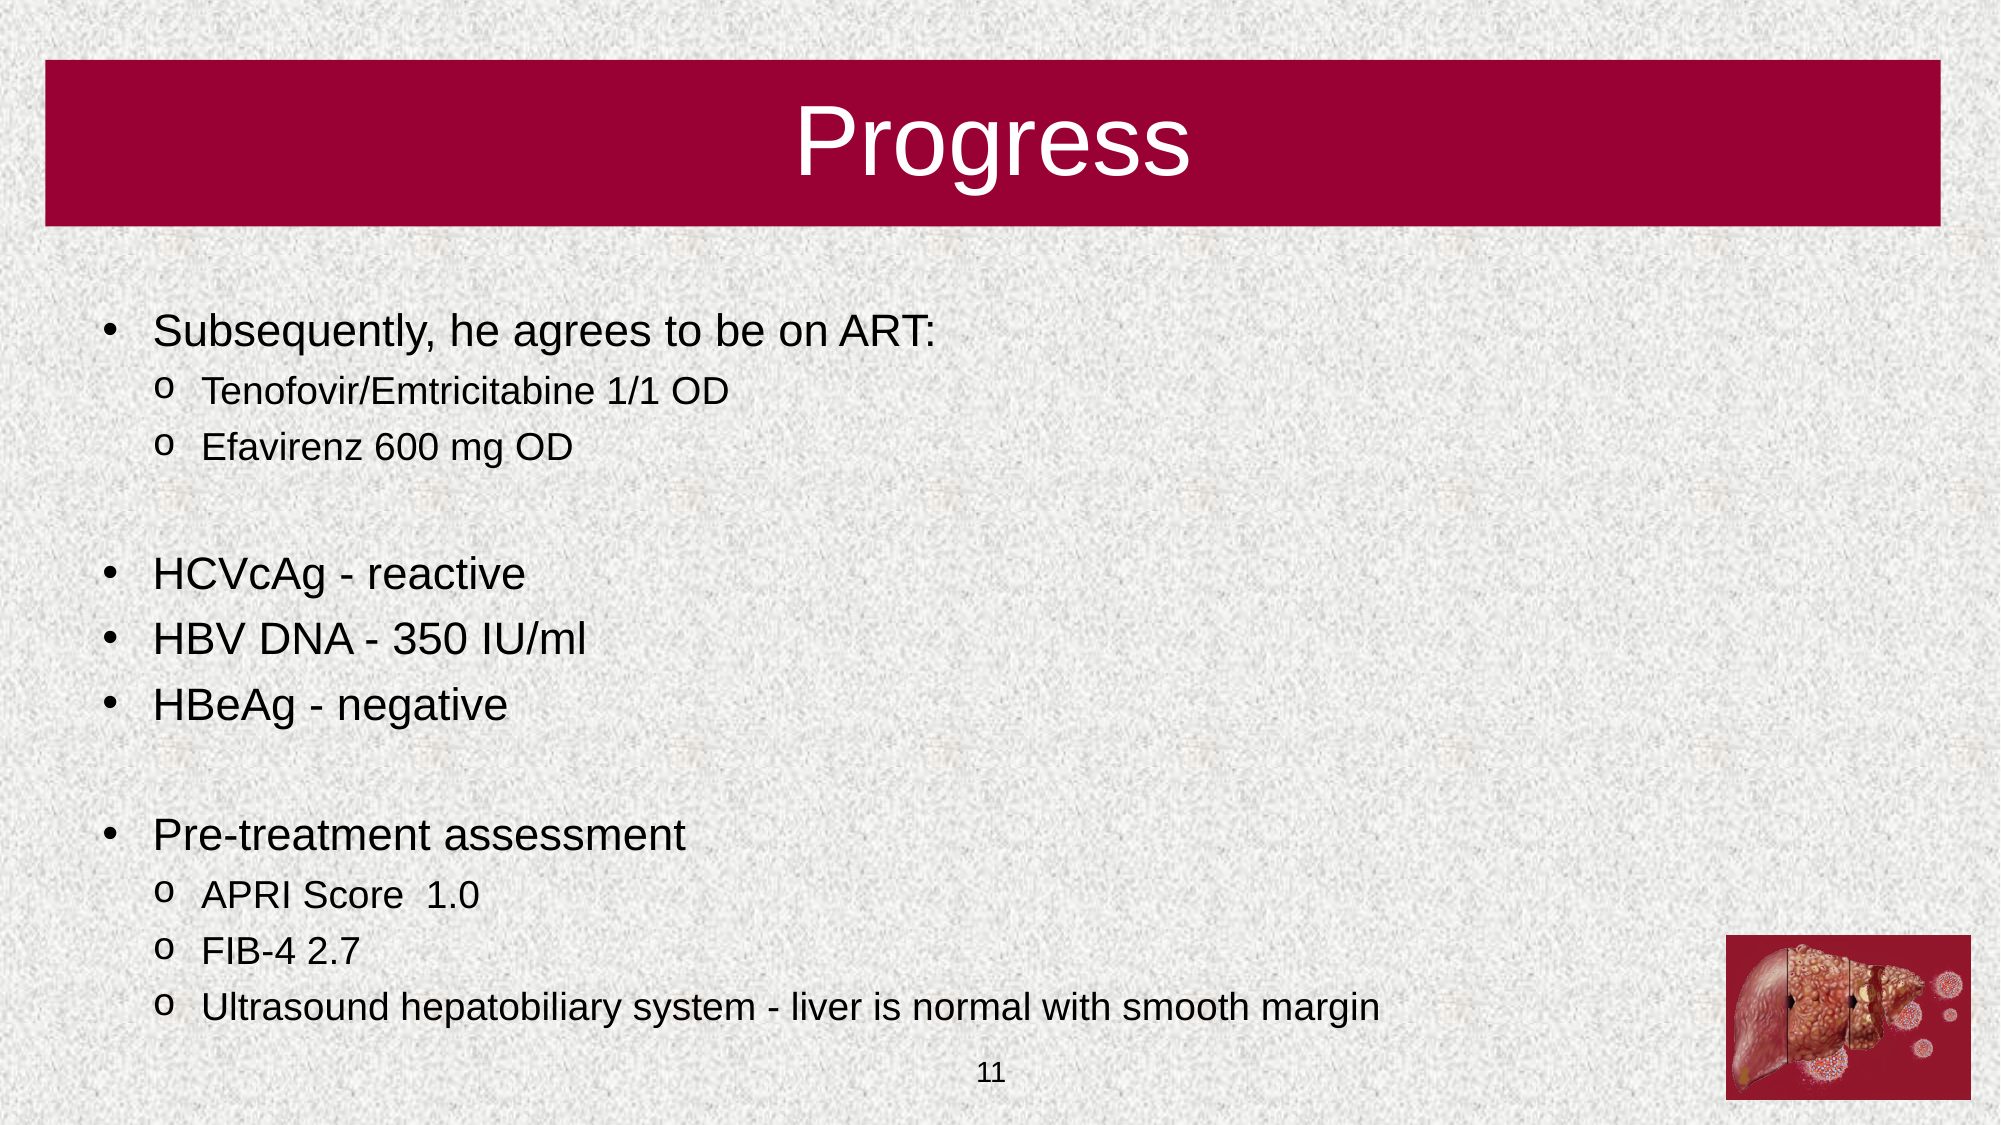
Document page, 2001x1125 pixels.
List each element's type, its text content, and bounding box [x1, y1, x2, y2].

title Progress [45, 59, 1941, 227]
picture [0, 0, 2001, 1125]
list Subsequently, he agrees to be on ART: Tenofovir/Emtricitabine 1/1 OD Efavirenz 600 mg OD HCVcAg - reactive HBV DNA - 350 IU/ml HBeAg - negative Pre-treatment assessment APRI Score 1.0 FIB-4 2.7 Ultrasound hepatobiliary system - liver is normal with smooth margin [87, 282, 1896, 1042]
slide_number 11 [766, 1040, 1217, 1101]
